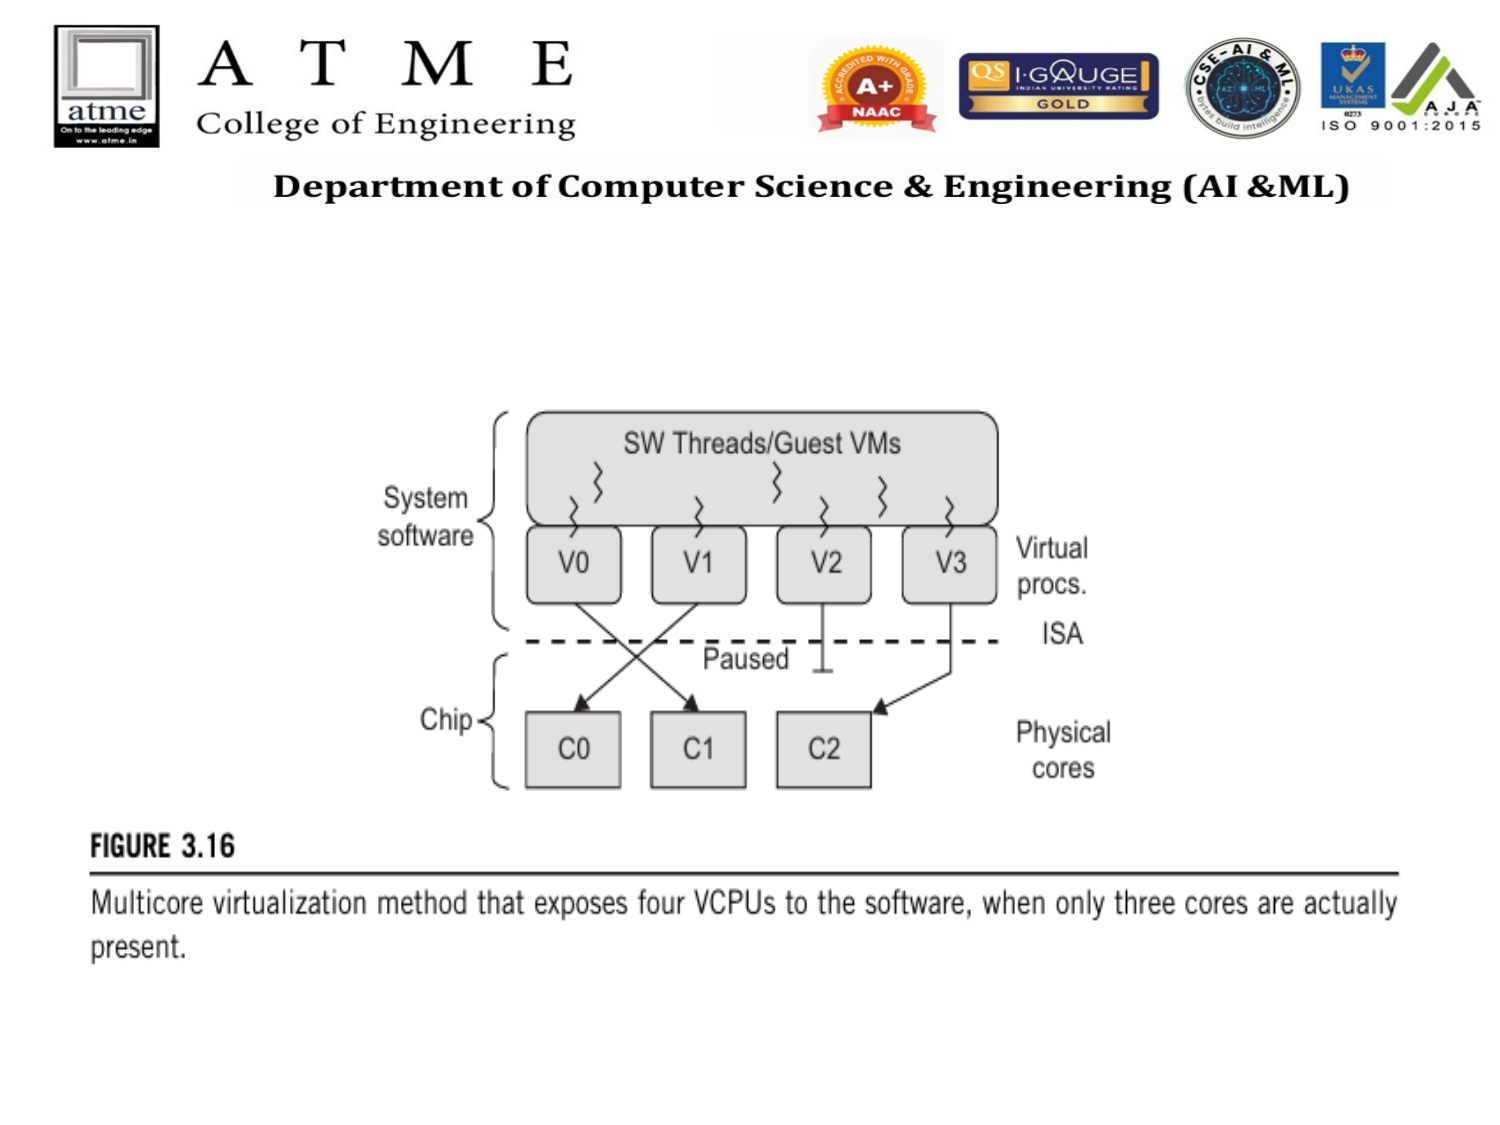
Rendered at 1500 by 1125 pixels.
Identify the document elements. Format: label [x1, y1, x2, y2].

picture [37, 362, 1415, 976]
picture [24, 0, 1500, 226]
